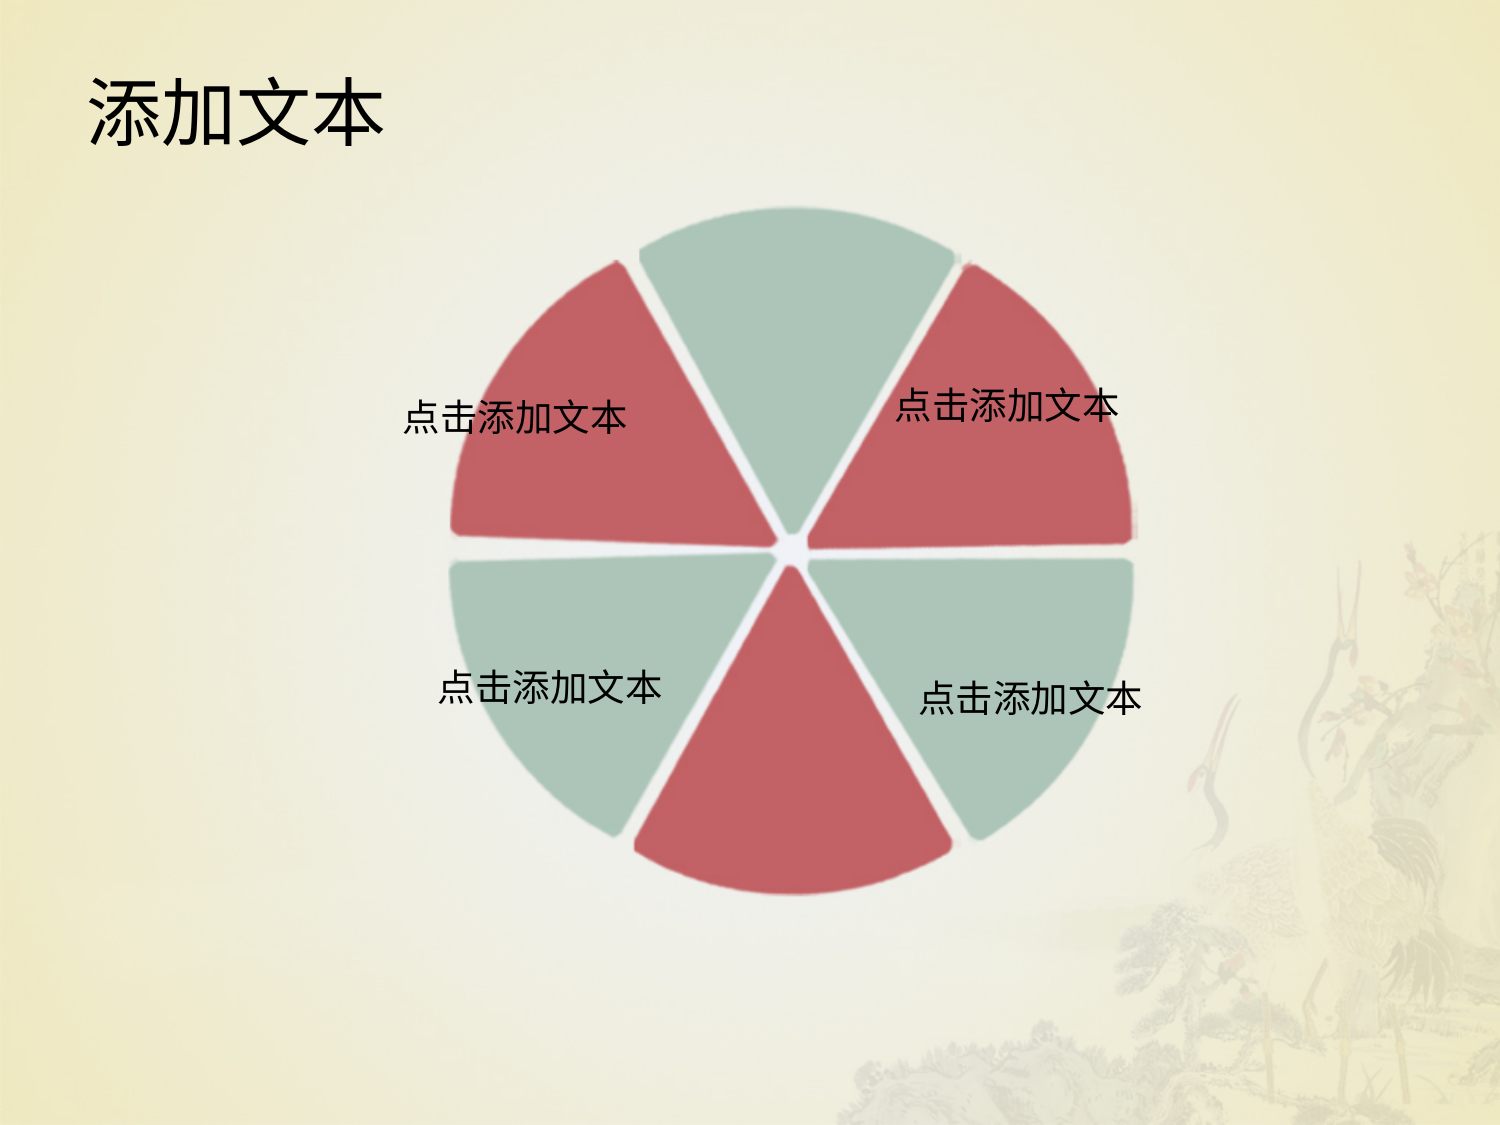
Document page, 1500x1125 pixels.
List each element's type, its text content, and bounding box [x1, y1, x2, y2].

text_box 添加文本 [72, 58, 402, 164]
picture [0, 0, 1500, 1125]
text_box 点击添加文本 [387, 386, 643, 447]
text_box 点击添加文本 [423, 656, 678, 716]
text_box 点击添加文本 [903, 667, 1159, 728]
text_box 点击添加文本 [880, 374, 1135, 435]
